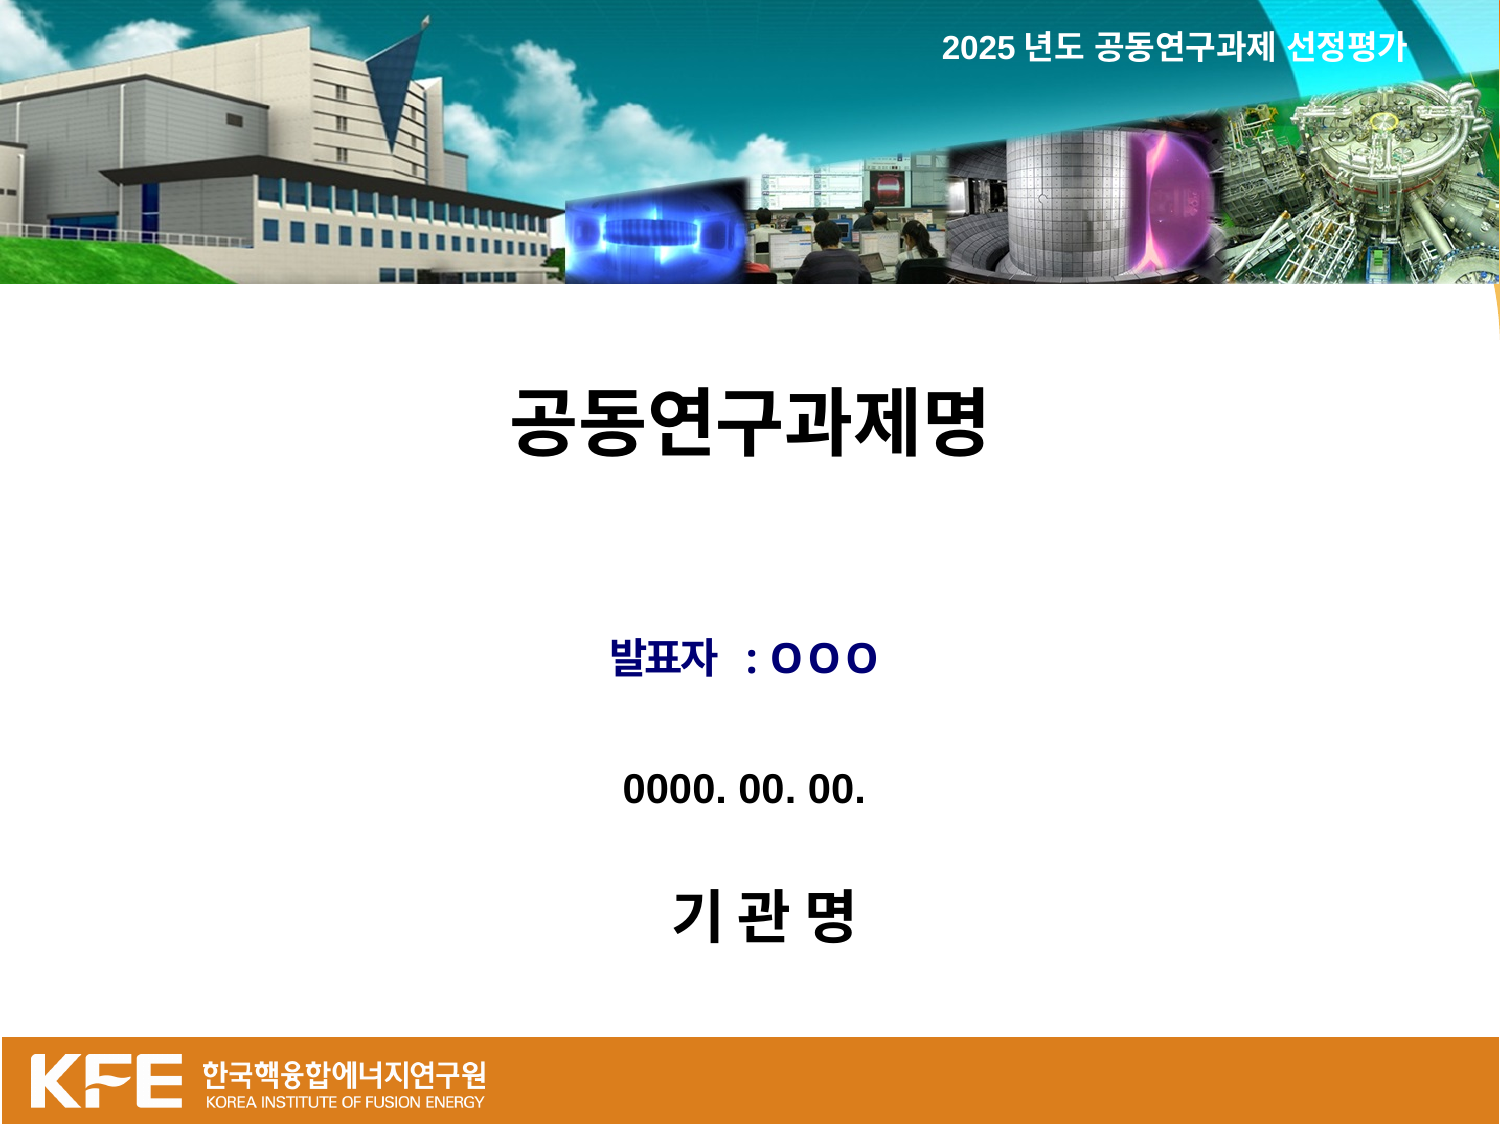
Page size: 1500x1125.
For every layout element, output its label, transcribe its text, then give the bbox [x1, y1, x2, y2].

text_box 공동연구과제명 [1, 378, 1500, 474]
picture [0, 0, 1500, 284]
text_box 0000. 00. 00. [0, 759, 1500, 820]
text_box 기 관 명 [0, 873, 1499, 958]
text_box 발표자 : O O O [0, 621, 1498, 693]
